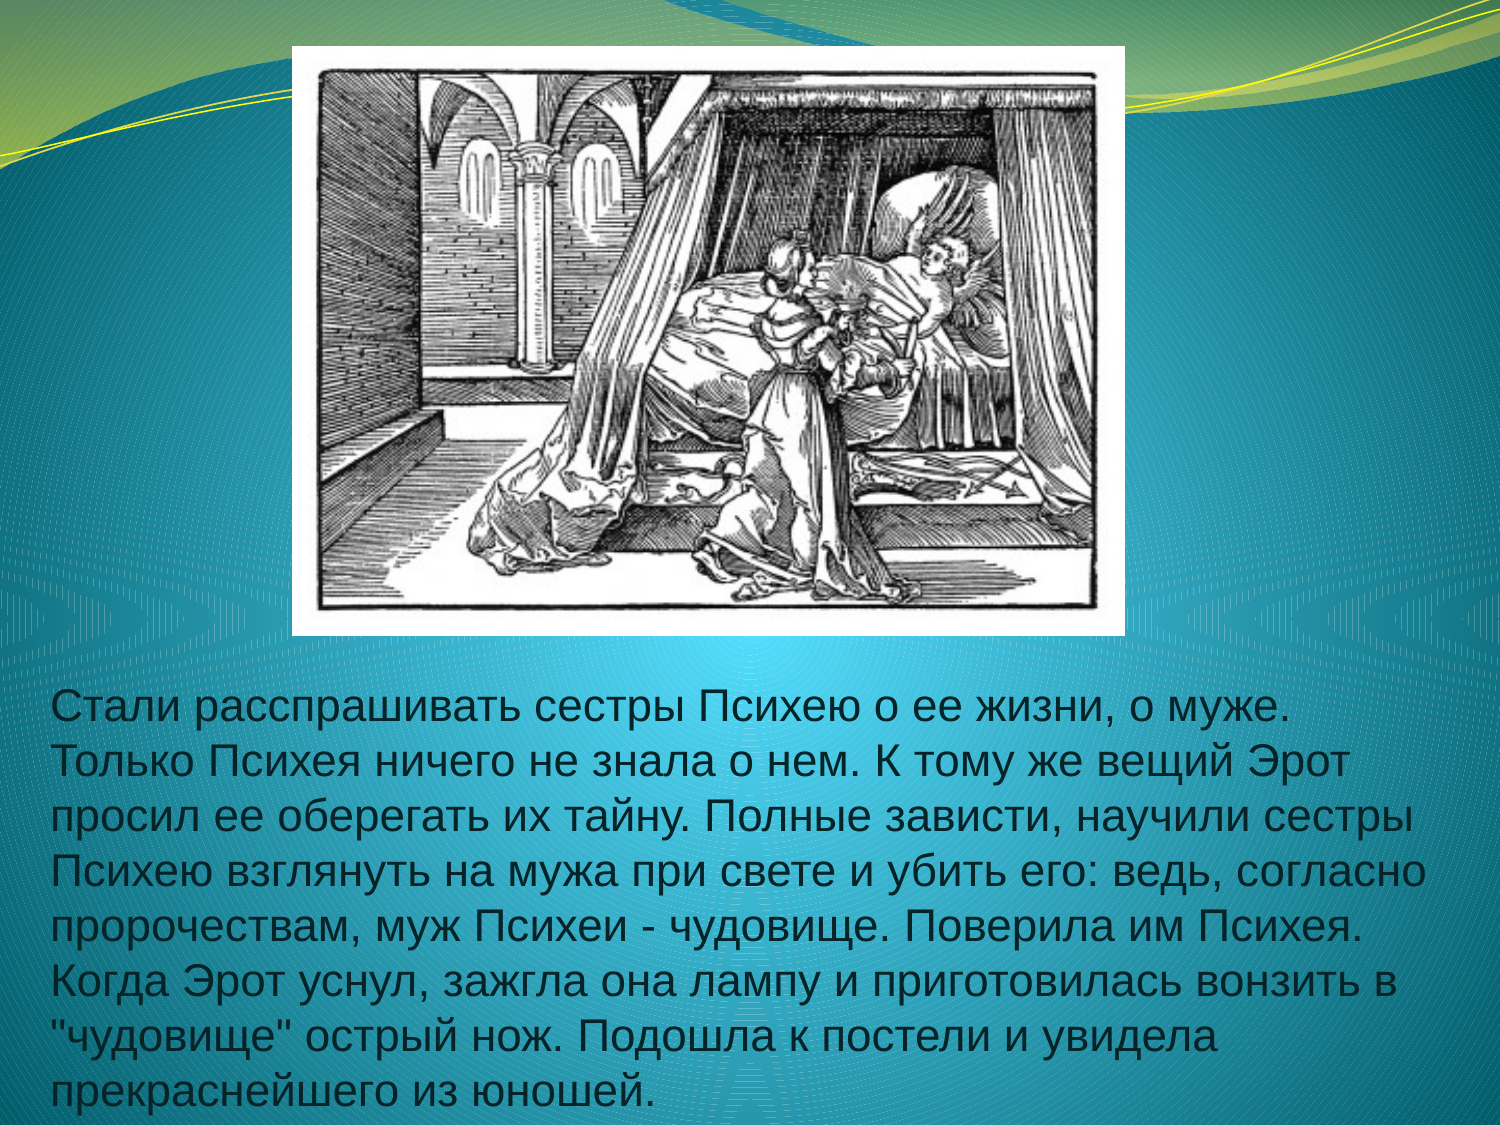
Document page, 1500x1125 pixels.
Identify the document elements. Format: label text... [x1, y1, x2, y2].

picture [292, 46, 1125, 637]
text_box Стали расспрашивать сестры Психею о ее жизни, о муже. Только Психея ничего не знала о нем. К тому же вещий Эрот просил ее оберегать их тайну. Полные зависти, научили сестры Психею взглянуть на мужа при свете и убить его: ведь, согласно пророчествам, муж Психеи - чудовище. Поверила им Психея. Когда Эрот уснул, зажгла она лампу и приготовилась вонзить в "чудовище" острый нож. Подошла к постели и увидела прекраснейшего из юношей. [35, 667, 1465, 1123]
